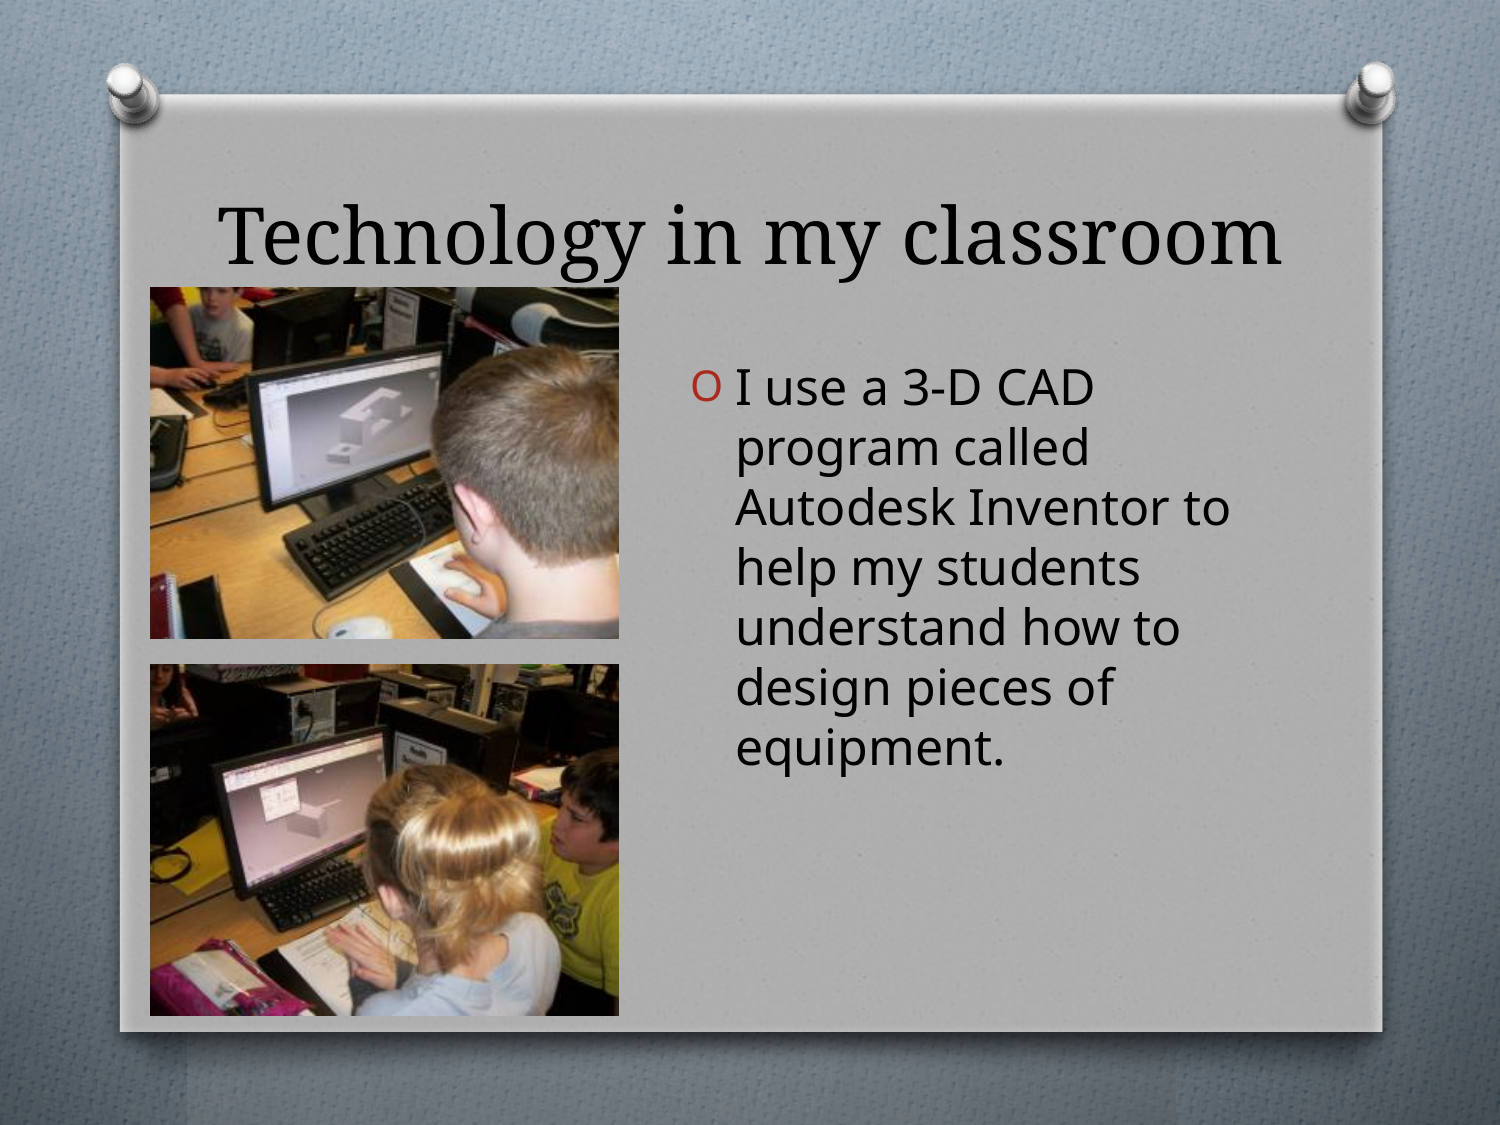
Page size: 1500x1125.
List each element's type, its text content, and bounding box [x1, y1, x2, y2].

picture [75, 29, 198, 153]
picture [1317, 35, 1439, 156]
list I use a 3-D CAD program called Autodesk Inventor to help my students understand how to design pieces of equipment. [675, 347, 1257, 939]
picture [149, 663, 619, 1016]
title Technology in my classroom [179, 134, 1323, 332]
picture [149, 287, 619, 640]
